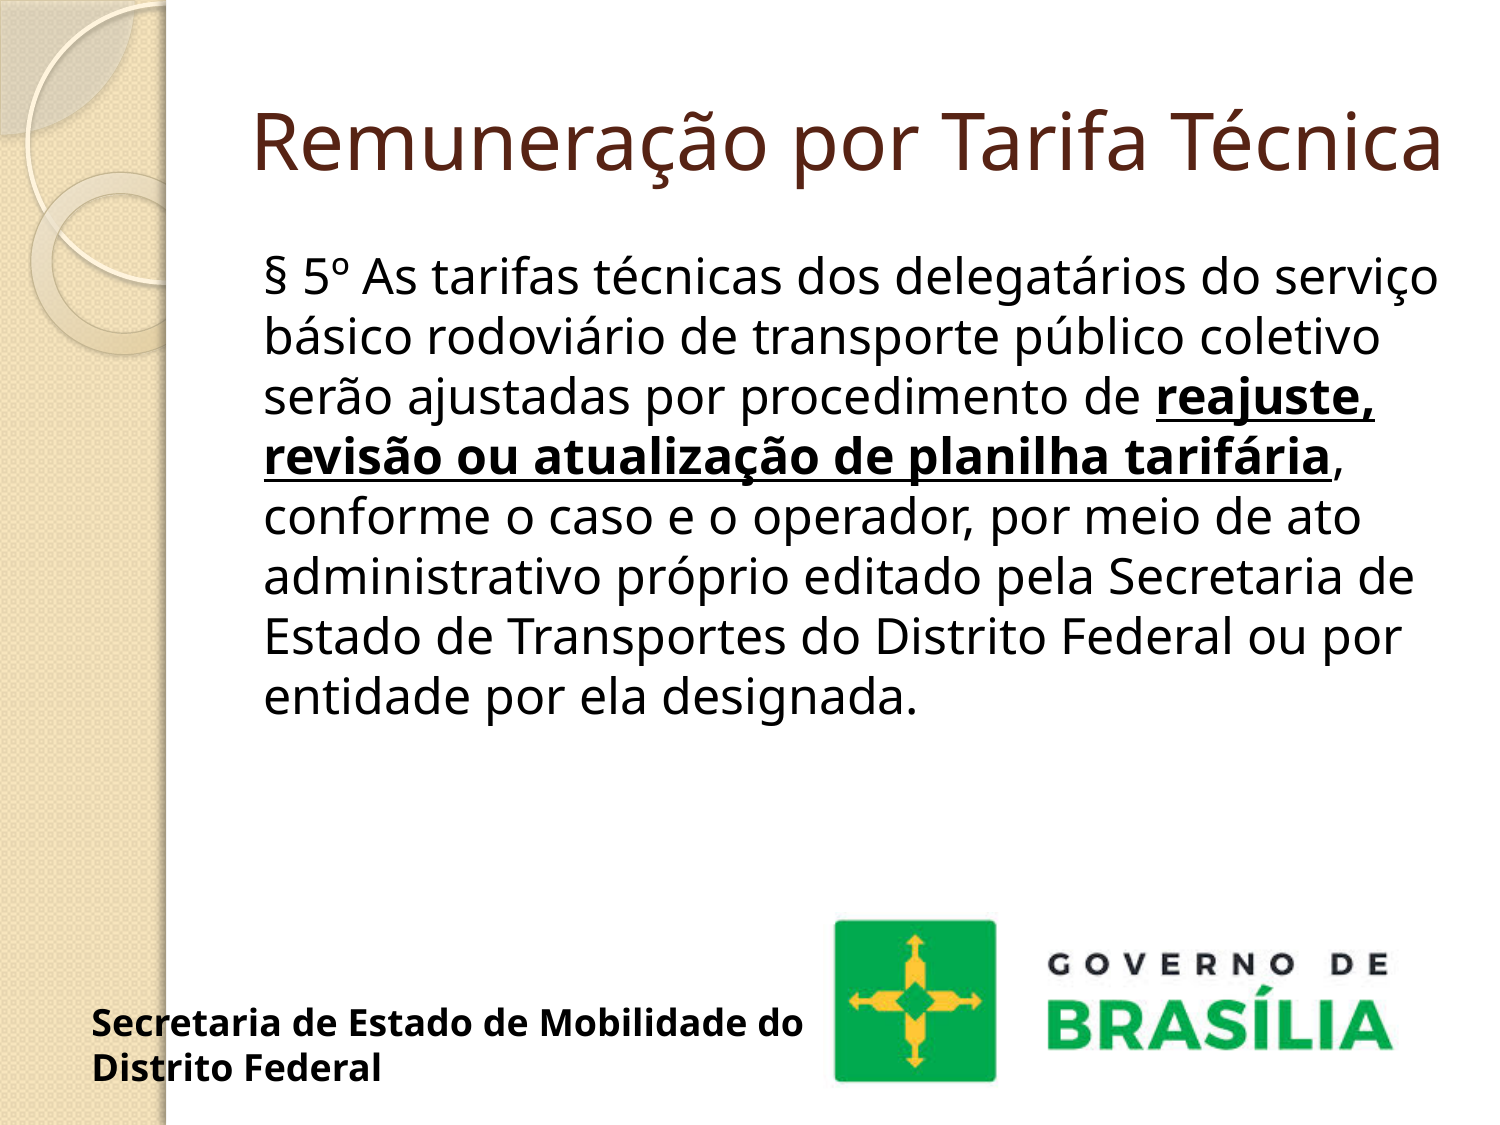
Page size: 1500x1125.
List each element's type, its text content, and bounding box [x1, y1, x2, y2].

list § 5º As tarifas técnicas dos delegatários do serviço básico rodoviário de transporte público coletivo serão ajustadas por procedimento de reajuste, revisão ou atualização de planilha tarifária, conforme o caso e o operador, por meio de ato administrativo próprio editado pela Secretaria de Estado de Transportes do Distrito Federal ou por entidade por ela designada. [235, 237, 1466, 976]
title Remuneração por Tarifa Técnica [235, 45, 1466, 233]
picture [823, 976, 1424, 1118]
